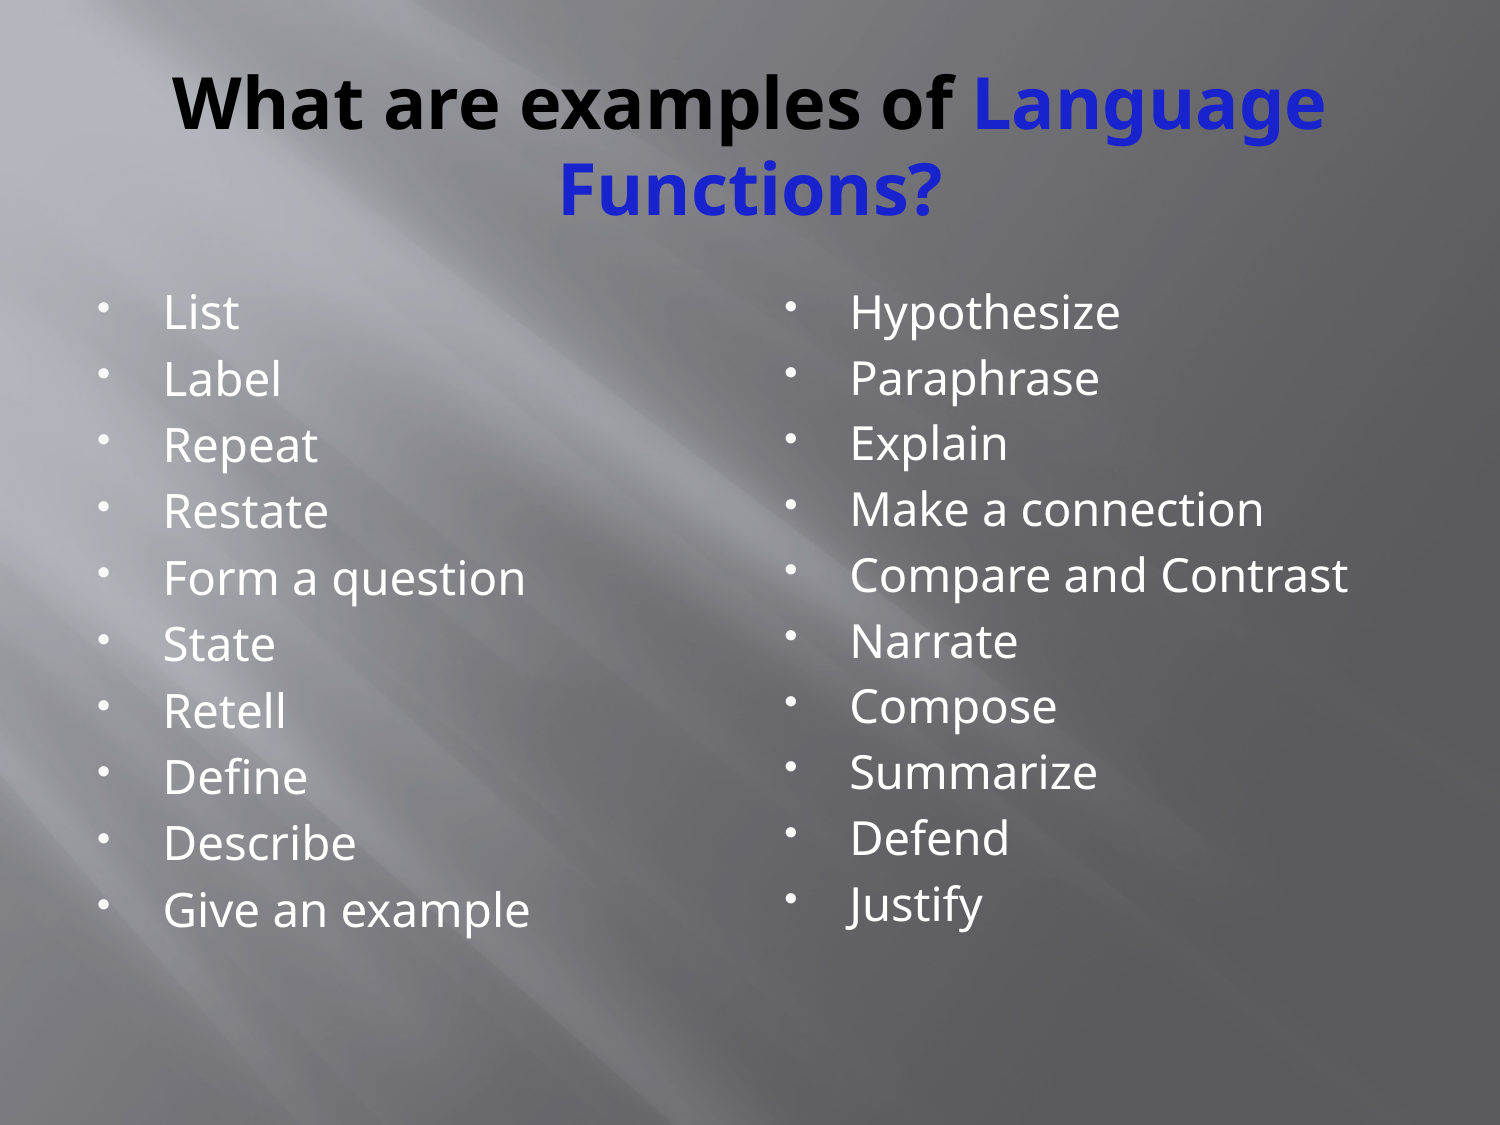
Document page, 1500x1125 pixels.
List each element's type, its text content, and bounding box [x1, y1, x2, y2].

list Hypothesize Paraphrase Explain Make a connection Compare and Contrast Narrate Compose Summarize Defend Justify [750, 275, 1375, 950]
title What are examples of Language Functions? [37, 50, 1463, 238]
list List Label Repeat Restate Form a question State Retell Define Describe Give an example [62, 275, 688, 950]
